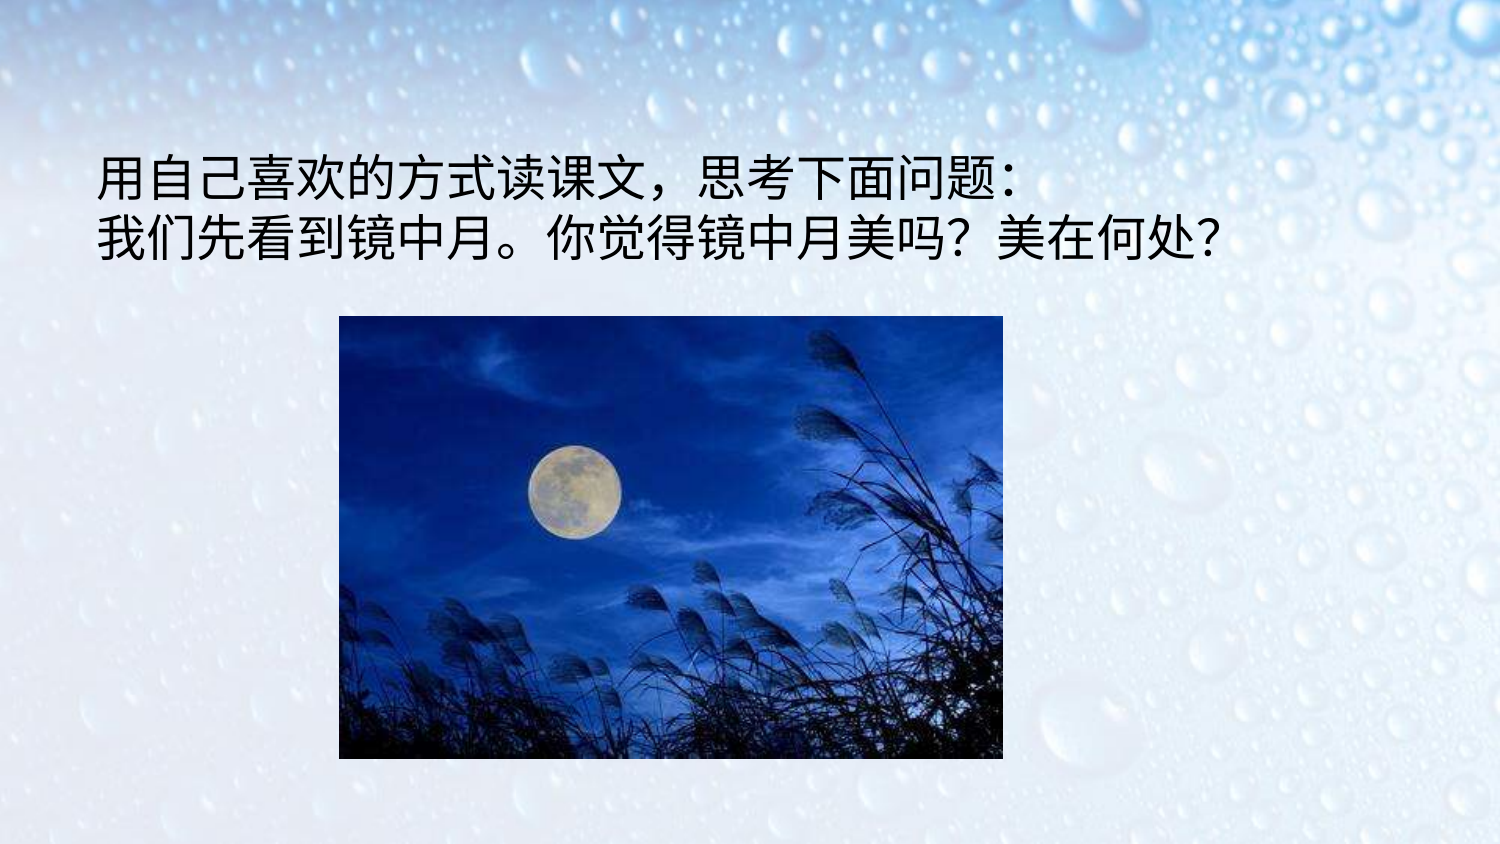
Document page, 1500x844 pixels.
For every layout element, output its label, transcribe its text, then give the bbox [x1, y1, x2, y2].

text_box 用自己喜欢的方式读课文，思考下面问题： 我们先看到镜中月。你觉得镜中月美吗？美在何处？ [81, 139, 1430, 274]
picture [0, 0, 1500, 844]
